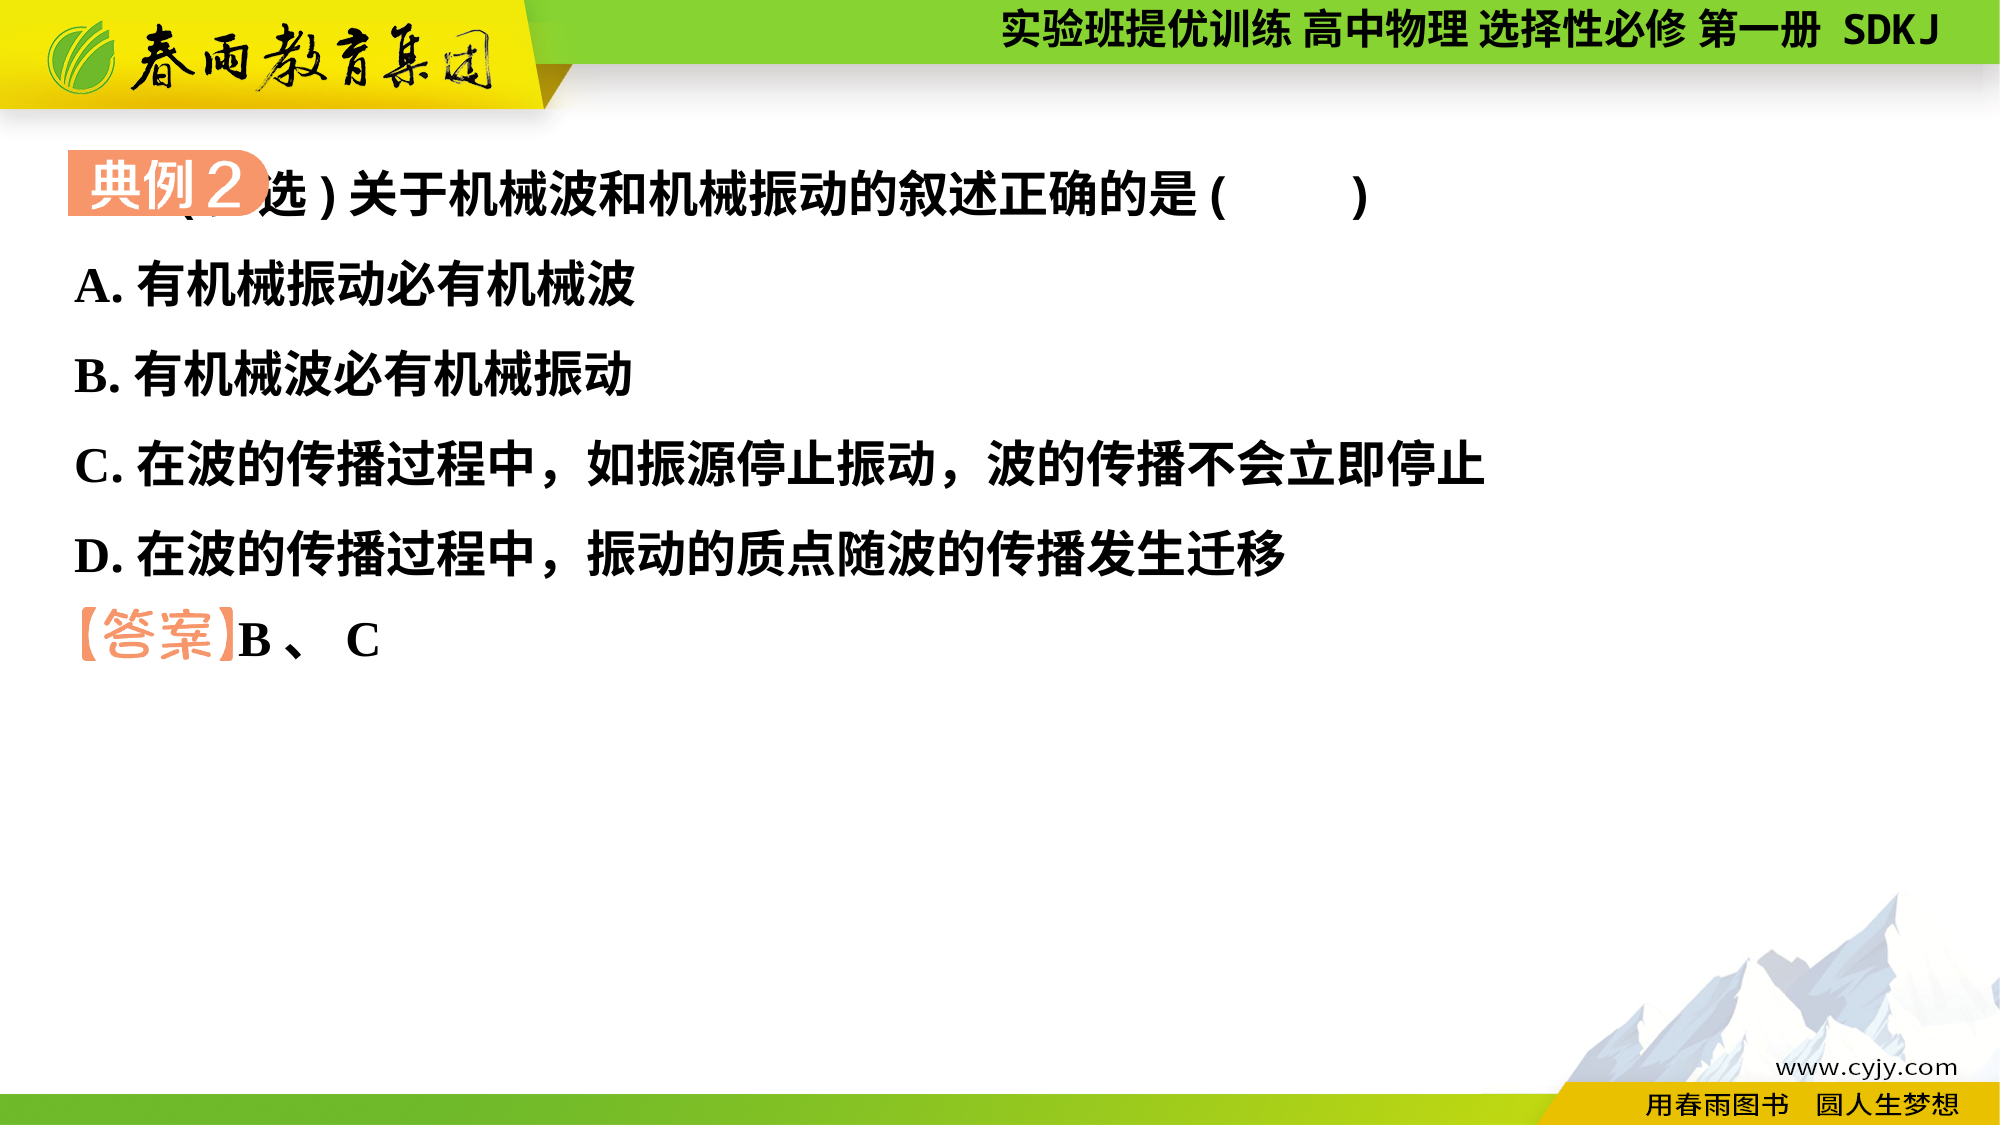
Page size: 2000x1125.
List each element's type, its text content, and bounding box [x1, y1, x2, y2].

list (多选)关于机械波和机械振动的叙述正确的是( ) A.有机械振动必有机械波 B.有机械波必有机械振动 C.在波的传播过程中，如振源停止振动，波的传播不会立即停止 D.在波的传播过程中，振动的质点随波的传播发生迁移 [59, 125, 1944, 584]
text_box B、C [223, 598, 397, 674]
picture [0, 0, 2000, 1125]
